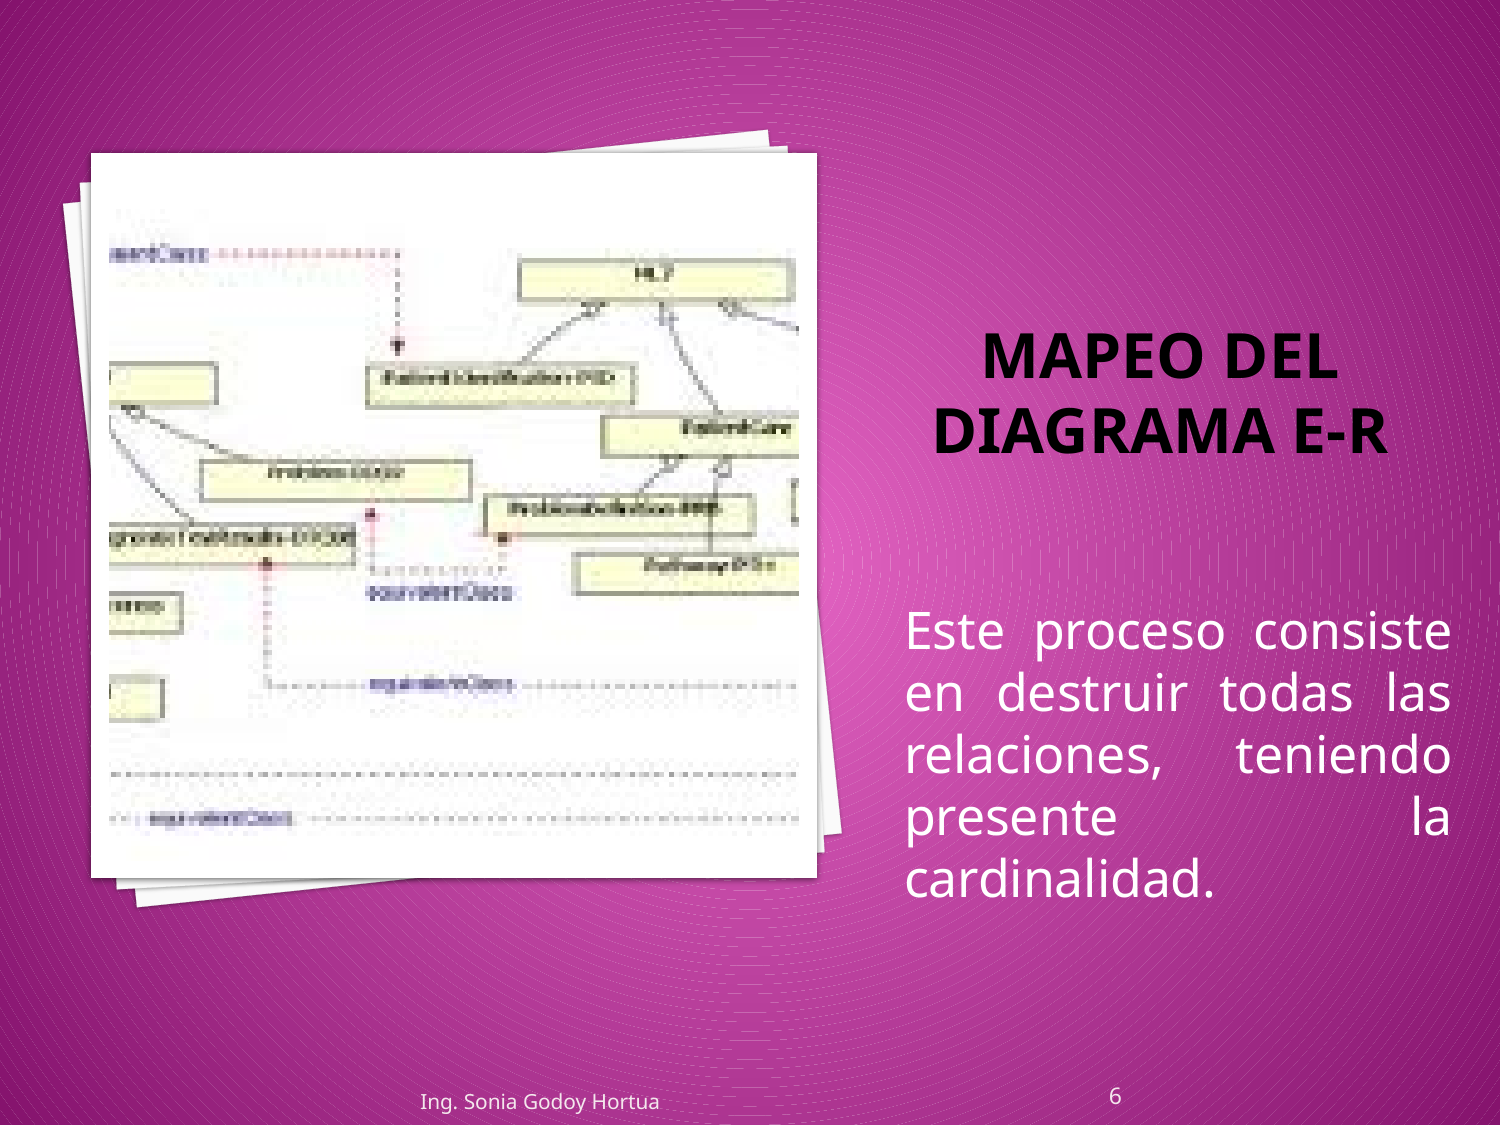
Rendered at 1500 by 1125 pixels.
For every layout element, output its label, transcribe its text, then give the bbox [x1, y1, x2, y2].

list Este proceso consiste en destruir todas las relaciones, teniendo presente la cardinalidad. [890, 597, 1454, 913]
slide_number 6 [1025, 1075, 1122, 1113]
title MAPEO DEl Diagrama E-R [878, 175, 1442, 467]
footer Ing. Sonia Godoy Hortua [75, 1075, 675, 1114]
picture [108, 170, 800, 862]
